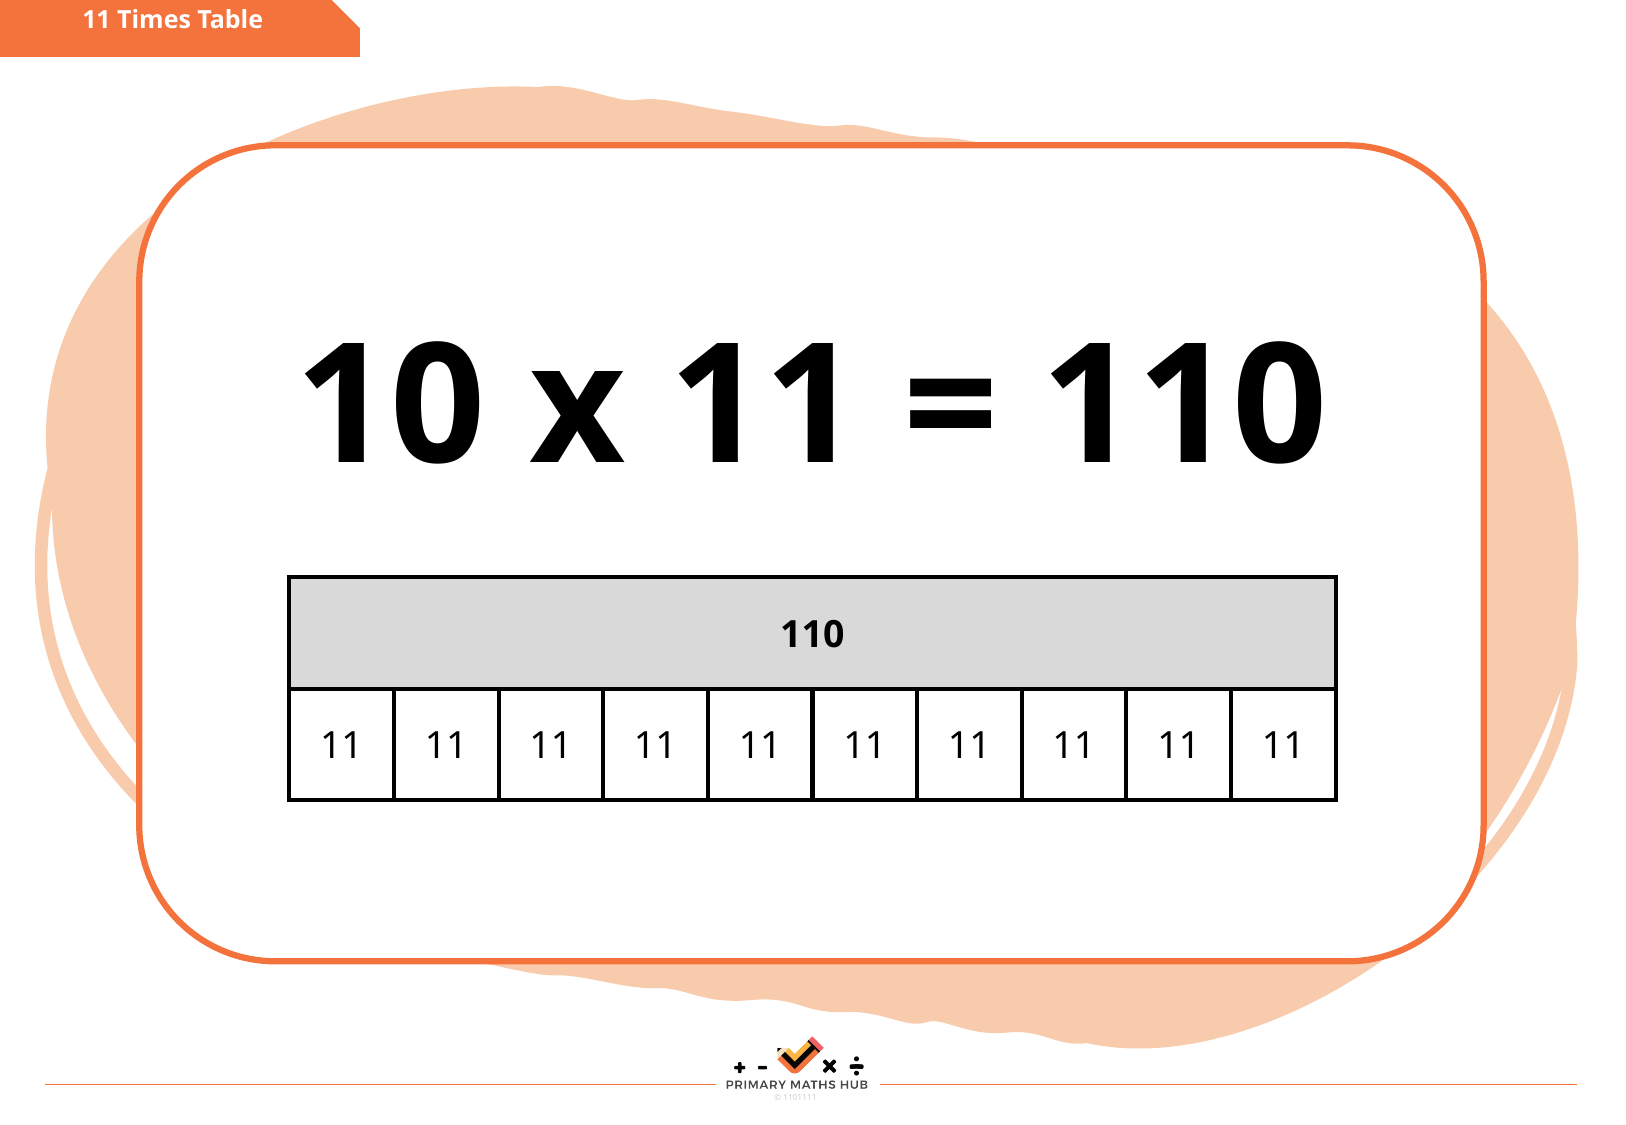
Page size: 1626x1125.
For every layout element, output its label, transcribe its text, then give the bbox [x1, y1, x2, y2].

text_box © 1101111 [720, 1084, 870, 1110]
text_box [273, 91, 956, 144]
text_box [138, 144, 1485, 963]
text_box [496, 960, 1374, 1044]
table_cell 11 [1128, 691, 1229, 798]
table_cell 11 [710, 691, 810, 798]
table_cell 11 [396, 691, 497, 798]
text_box 10 x 11 = 110 [140, 288, 1485, 503]
table_cell 11 [919, 691, 1020, 798]
table_cell 11 [501, 691, 601, 798]
text_box [39, 214, 155, 799]
text_box [1479, 300, 1579, 867]
table_cell 11 [605, 691, 706, 798]
table_header 110 [291, 579, 1334, 687]
table_cell 11 [1024, 691, 1124, 798]
text_box 11 Times Table [0, 0, 361, 58]
table_cell 11 [291, 691, 392, 798]
table_cell 11 [1233, 691, 1334, 798]
table_cell 11 [815, 691, 915, 798]
picture [722, 1034, 872, 1094]
